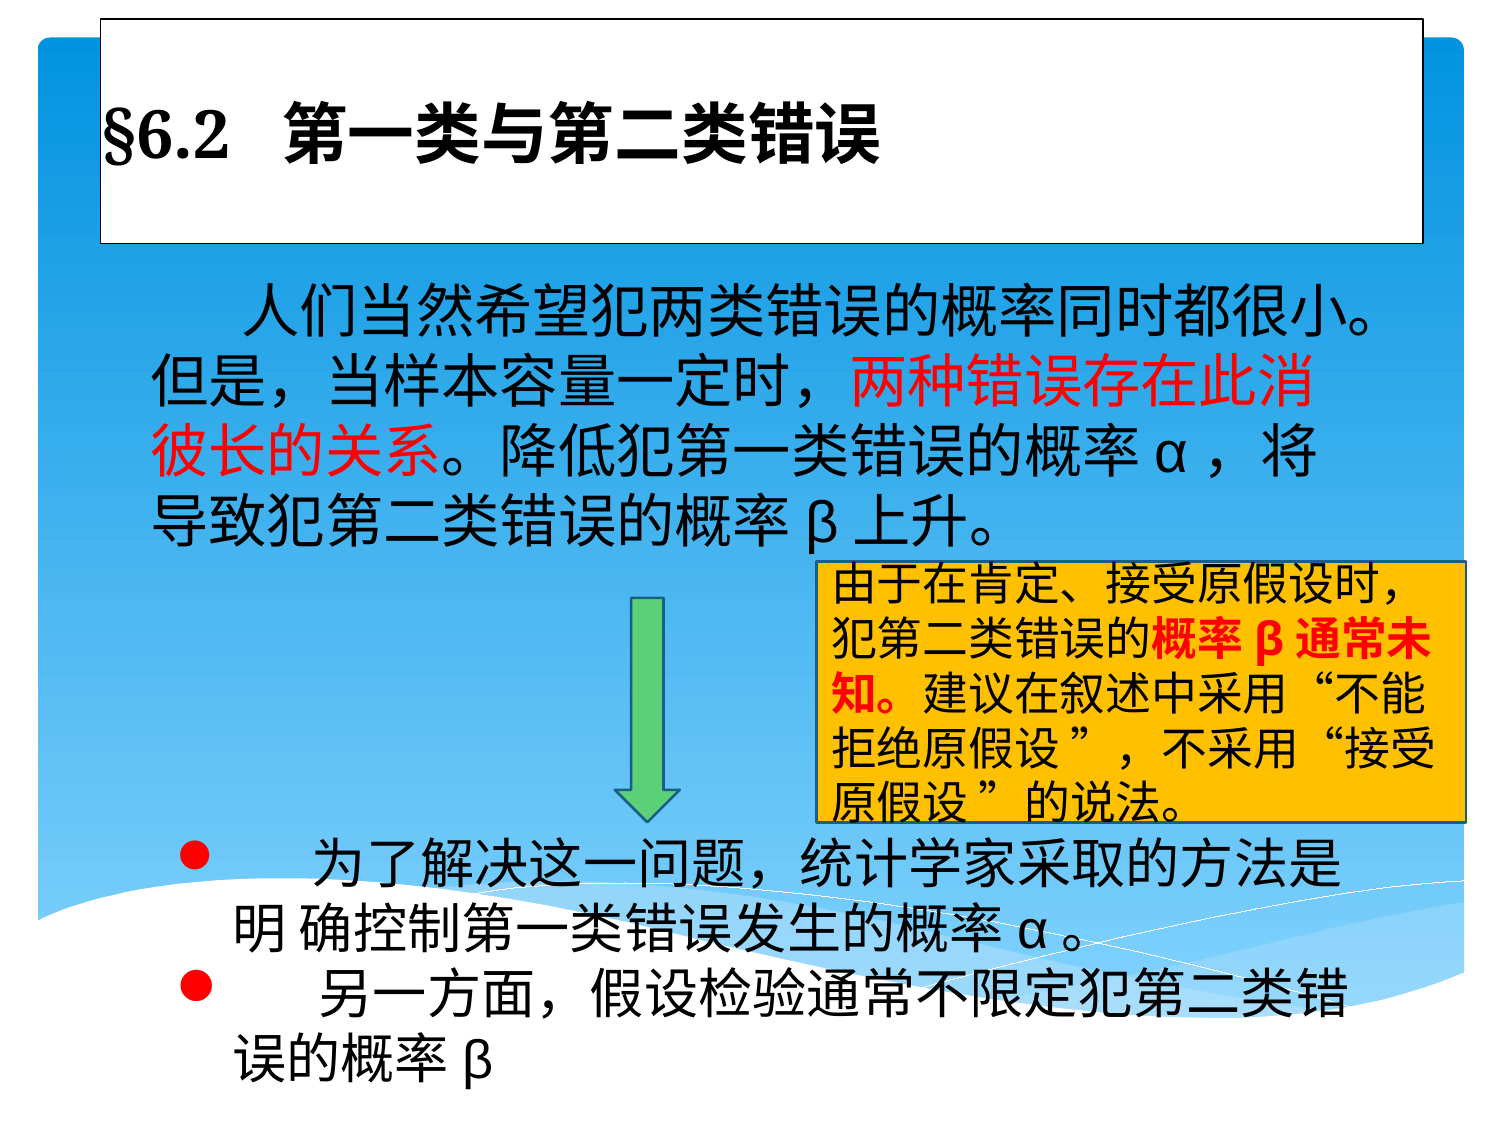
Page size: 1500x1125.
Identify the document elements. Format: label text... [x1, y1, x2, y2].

title §6.2 第一类与第二类错误 [100, 19, 1424, 244]
text_box 由于在肯定、接受原假设时，犯第二类错误的概率β通常未知。建议在叙述中采用“不能拒绝原假设 ”，不采用“接受原假设 ”的说法。 [815, 560, 1467, 824]
text_box [613, 596, 681, 824]
text_box 人们当然希望犯两类错误的概率同时都很小。但是，当样本容量一定时，两种错误存在此消彼长的关系。降低犯第一类错误的概率α，将导致犯第二类错误的概率β上升。 [135, 267, 1376, 562]
text_box 为了解决这一问题，统计学家采取的方法是明 确控制第一类错误发生的概率α。 另一方面，假设检验通常不限定犯第二类错误的概率β [161, 822, 1374, 1097]
